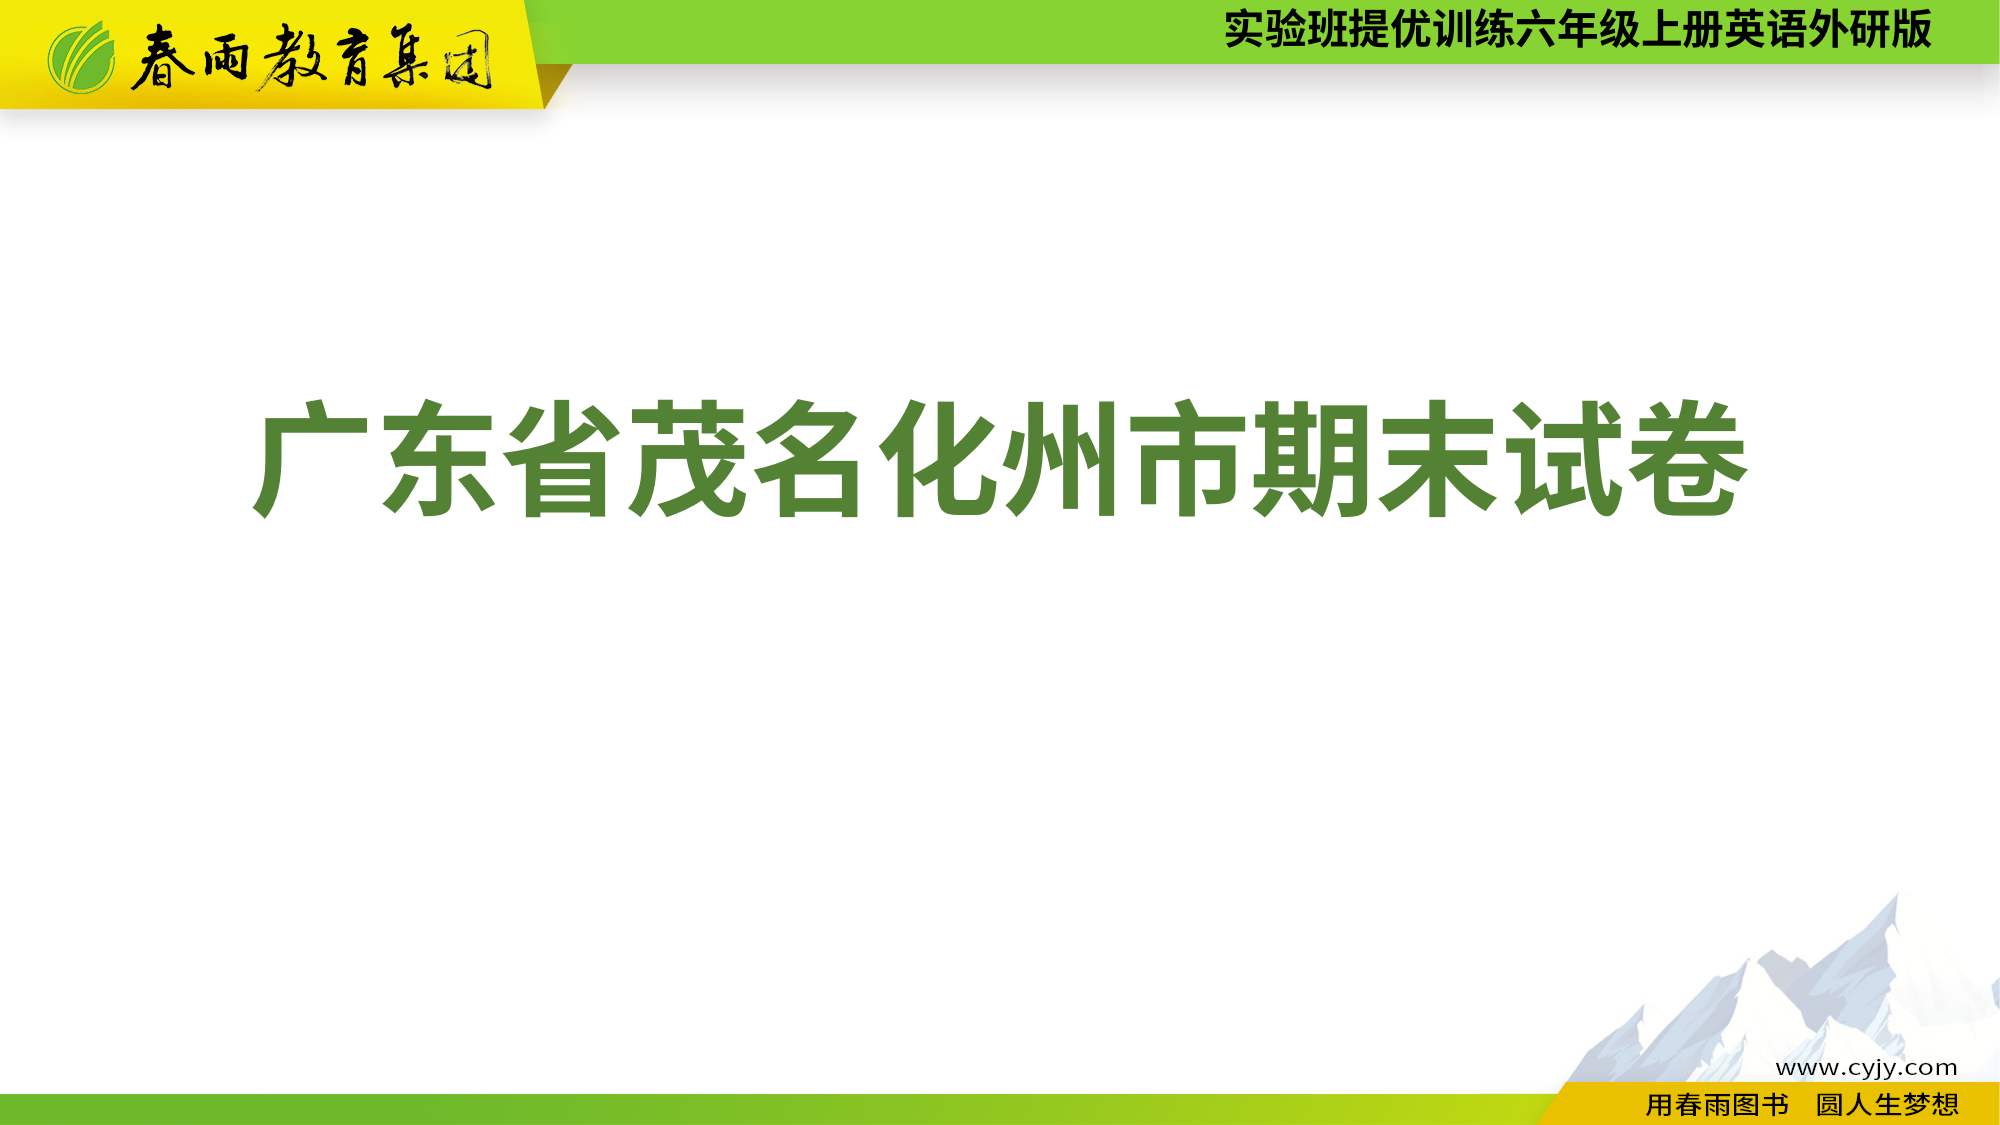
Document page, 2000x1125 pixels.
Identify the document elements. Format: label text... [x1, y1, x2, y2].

picture [0, 539, 2000, 1125]
text_box 广东省茂名化州市期末试卷 [0, 298, 2000, 539]
picture [0, 0, 2000, 298]
